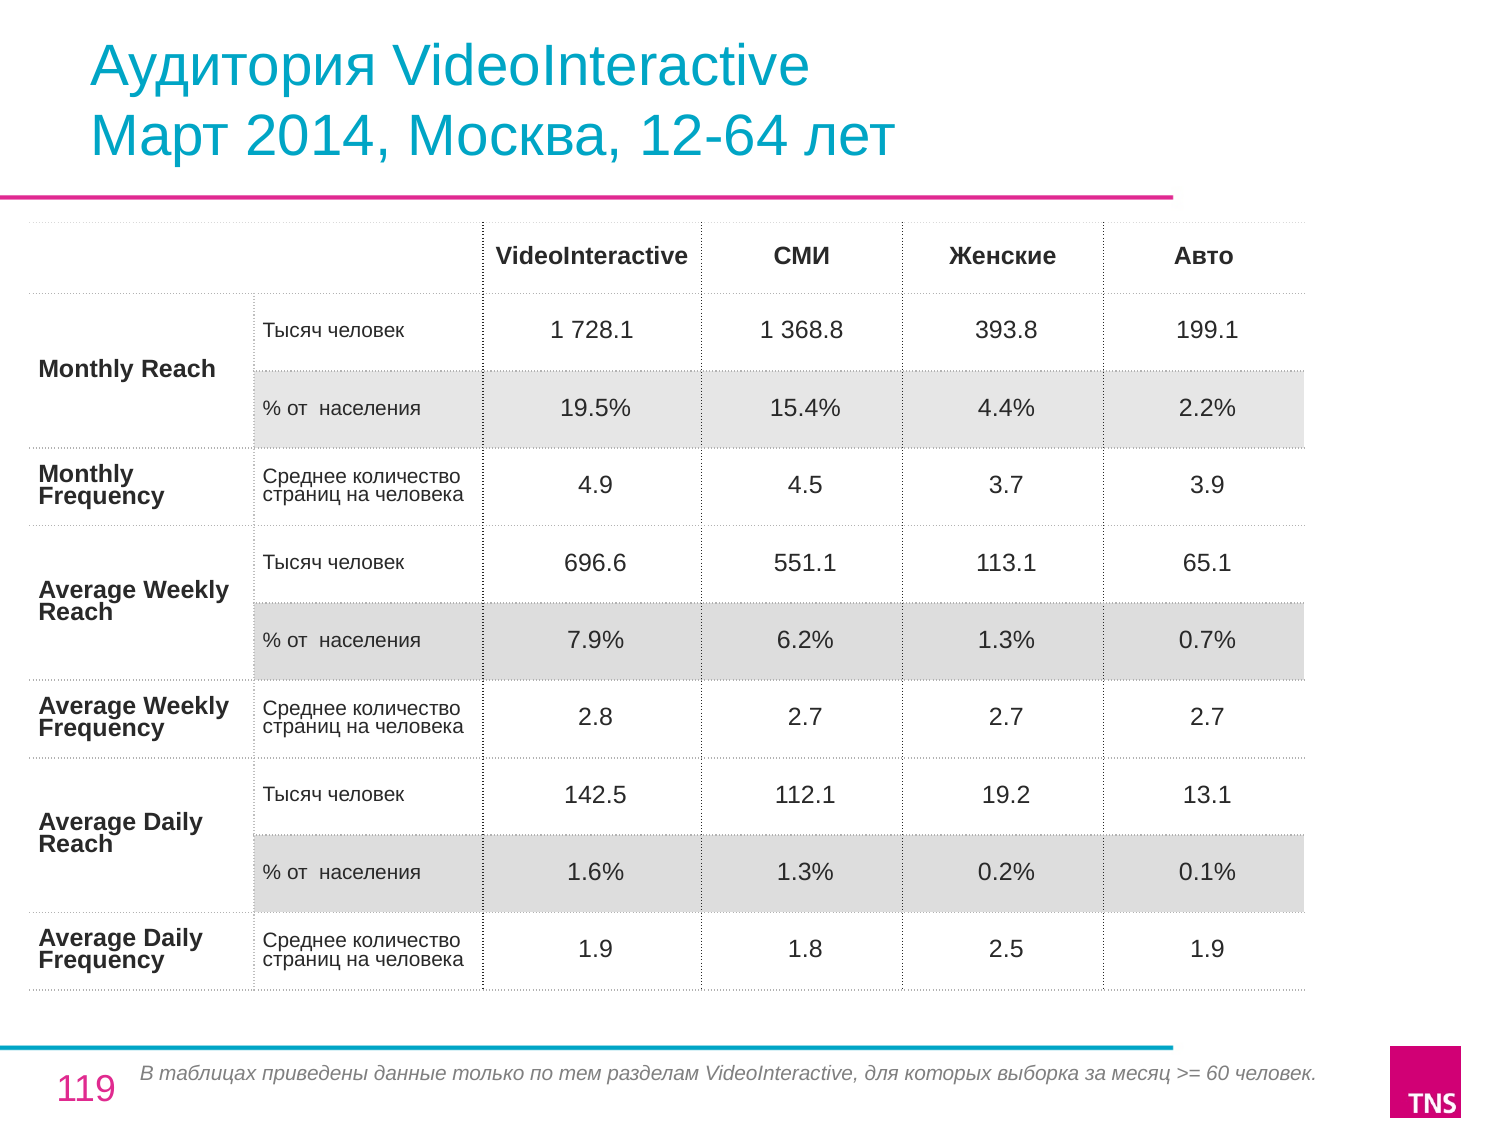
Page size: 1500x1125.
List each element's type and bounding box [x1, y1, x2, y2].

title [74, 8, 1476, 187]
picture [0, 0, 1500, 1125]
text_box [124, 1052, 1463, 1092]
table_cell [29, 294, 1304, 990]
slide_number [40, 1055, 392, 1125]
table_header [29, 223, 1304, 294]
